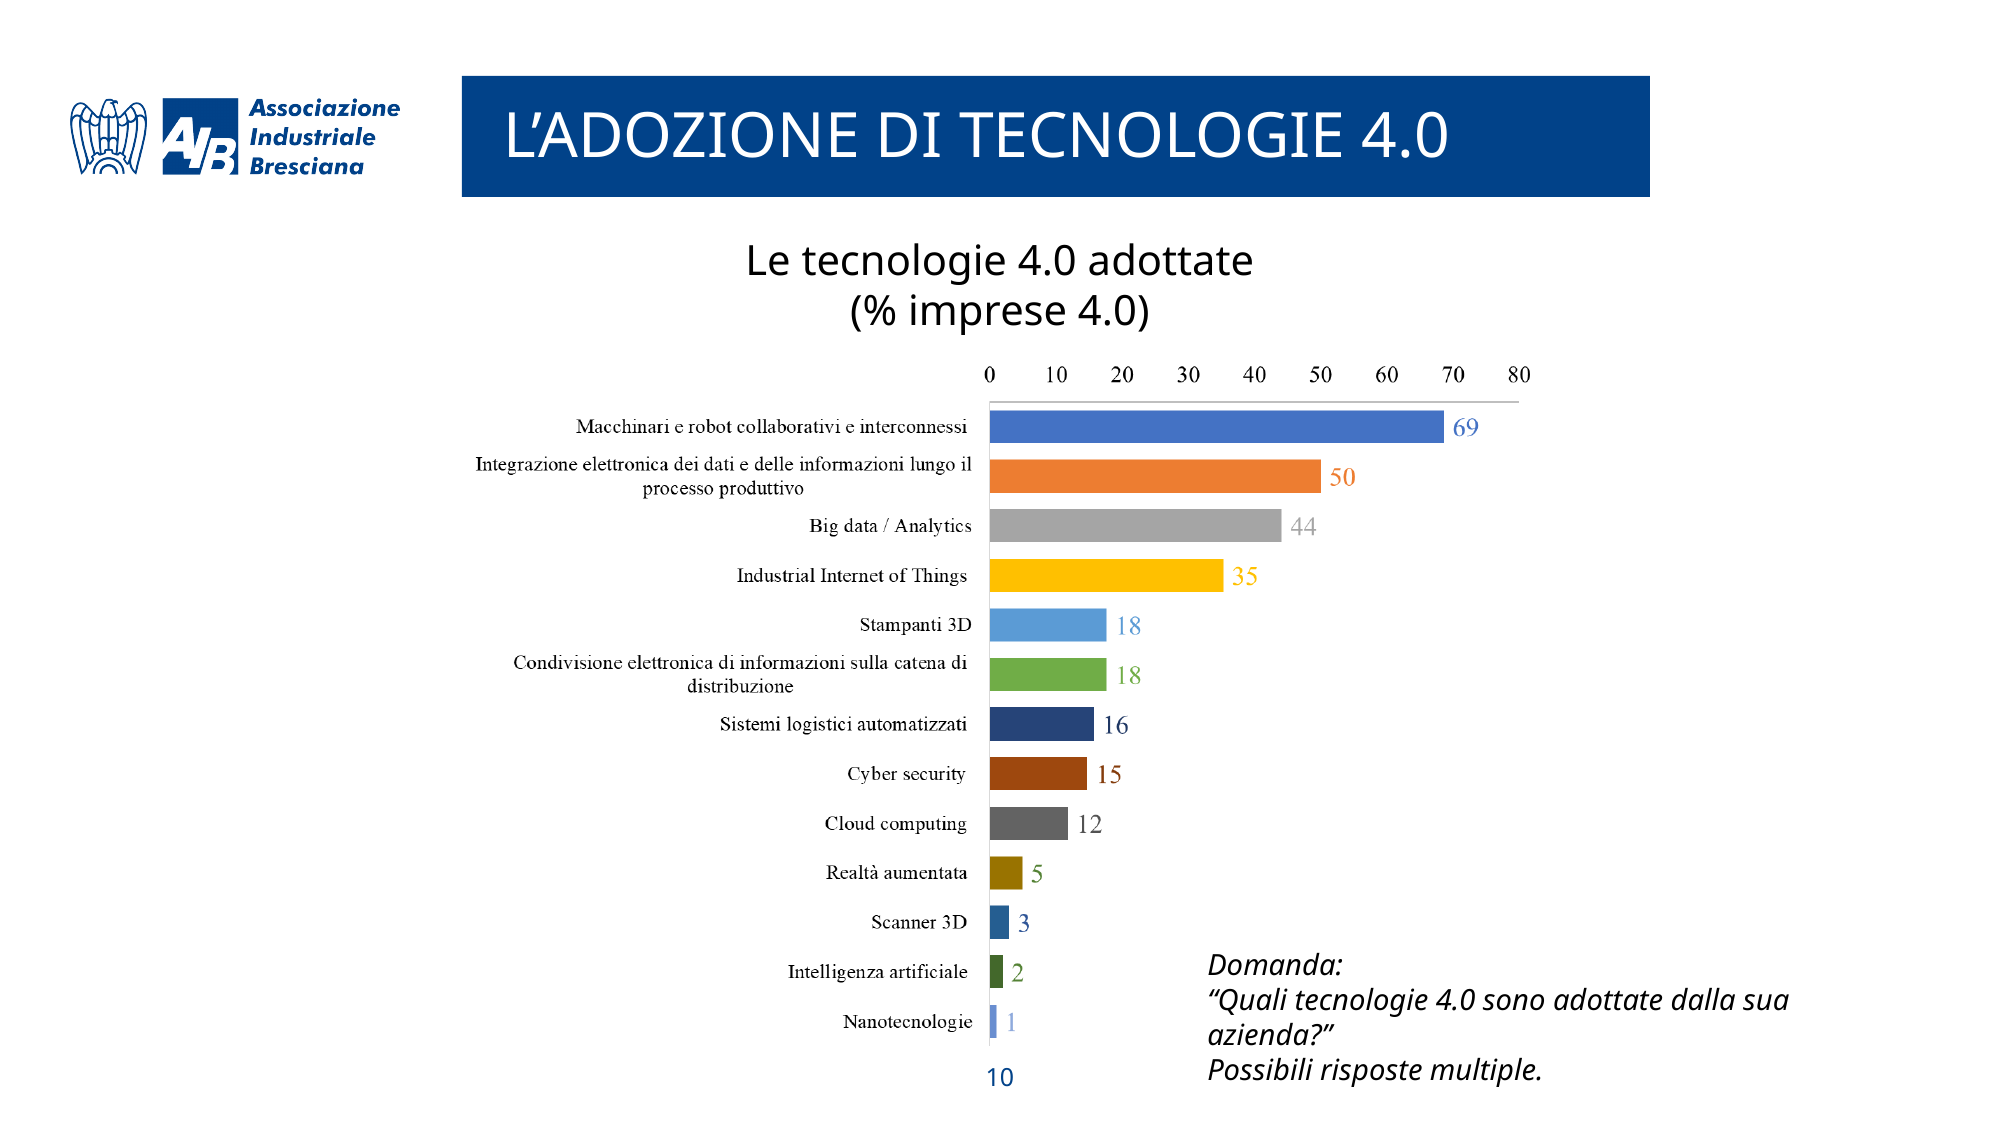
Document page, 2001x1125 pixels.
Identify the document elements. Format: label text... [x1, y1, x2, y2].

title L’ADOZIONE DI TECNOLOGIE 4.0 [472, 91, 1639, 184]
picture [70, 98, 400, 175]
text_box Le tecnologie 4.0 adottate (% imprese 4.0) [730, 226, 1270, 342]
picture [472, 354, 1539, 1049]
text_box Domanda: “Quali tecnologie 4.0 sono adottate dalla sua azienda?” Possibili risposte multiple. [1192, 938, 1937, 1094]
